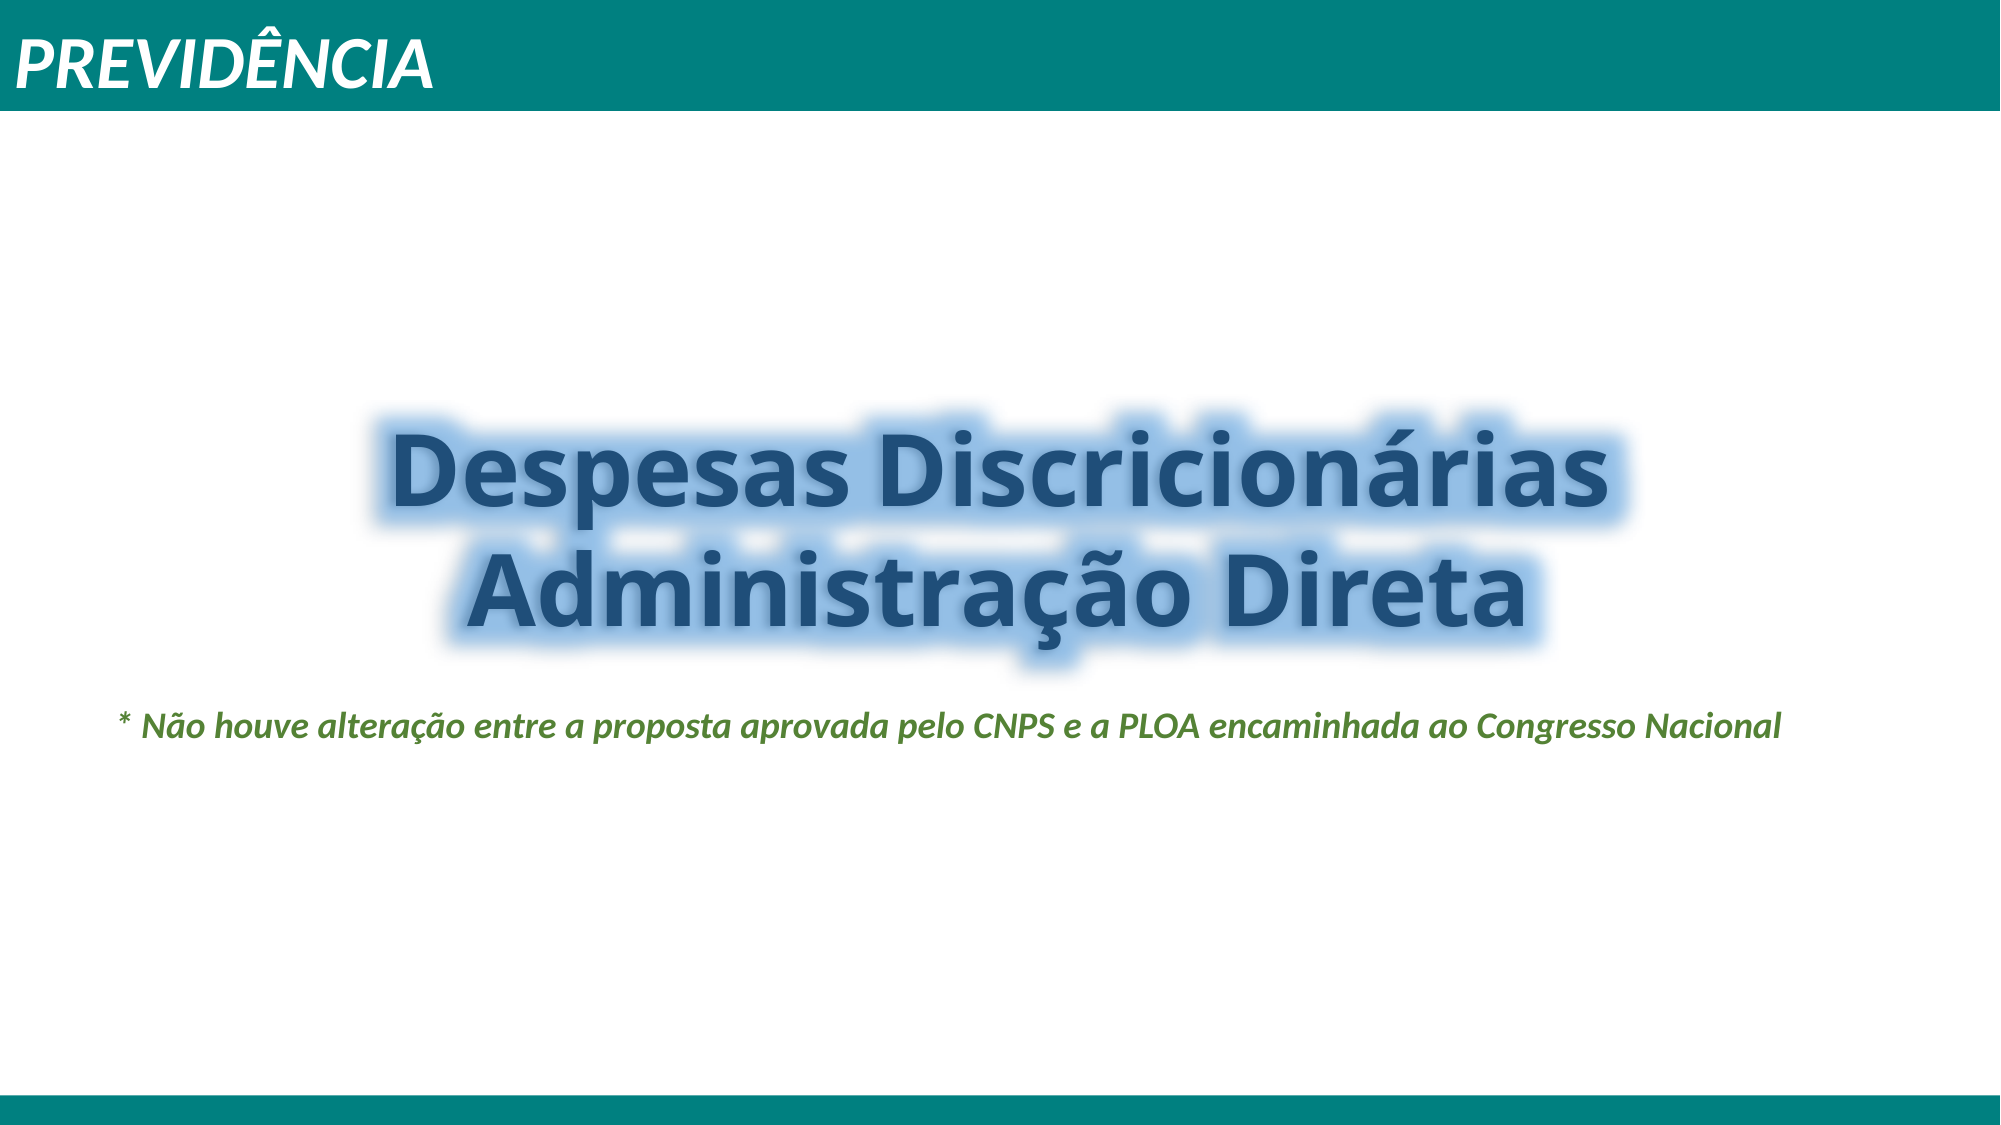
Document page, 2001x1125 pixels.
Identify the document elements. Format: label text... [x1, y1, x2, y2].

text_box Despesas Discricionárias Administração Direta [150, 397, 1850, 655]
text_box [0, 1095, 2000, 1125]
text_box * Não houve alteração entre a proposta aprovada pelo CNPS e a PLOA encaminhada ao Congresso Nacional [99, 693, 1901, 754]
text_box PREVIDÊNCIA [0, 0, 2000, 111]
